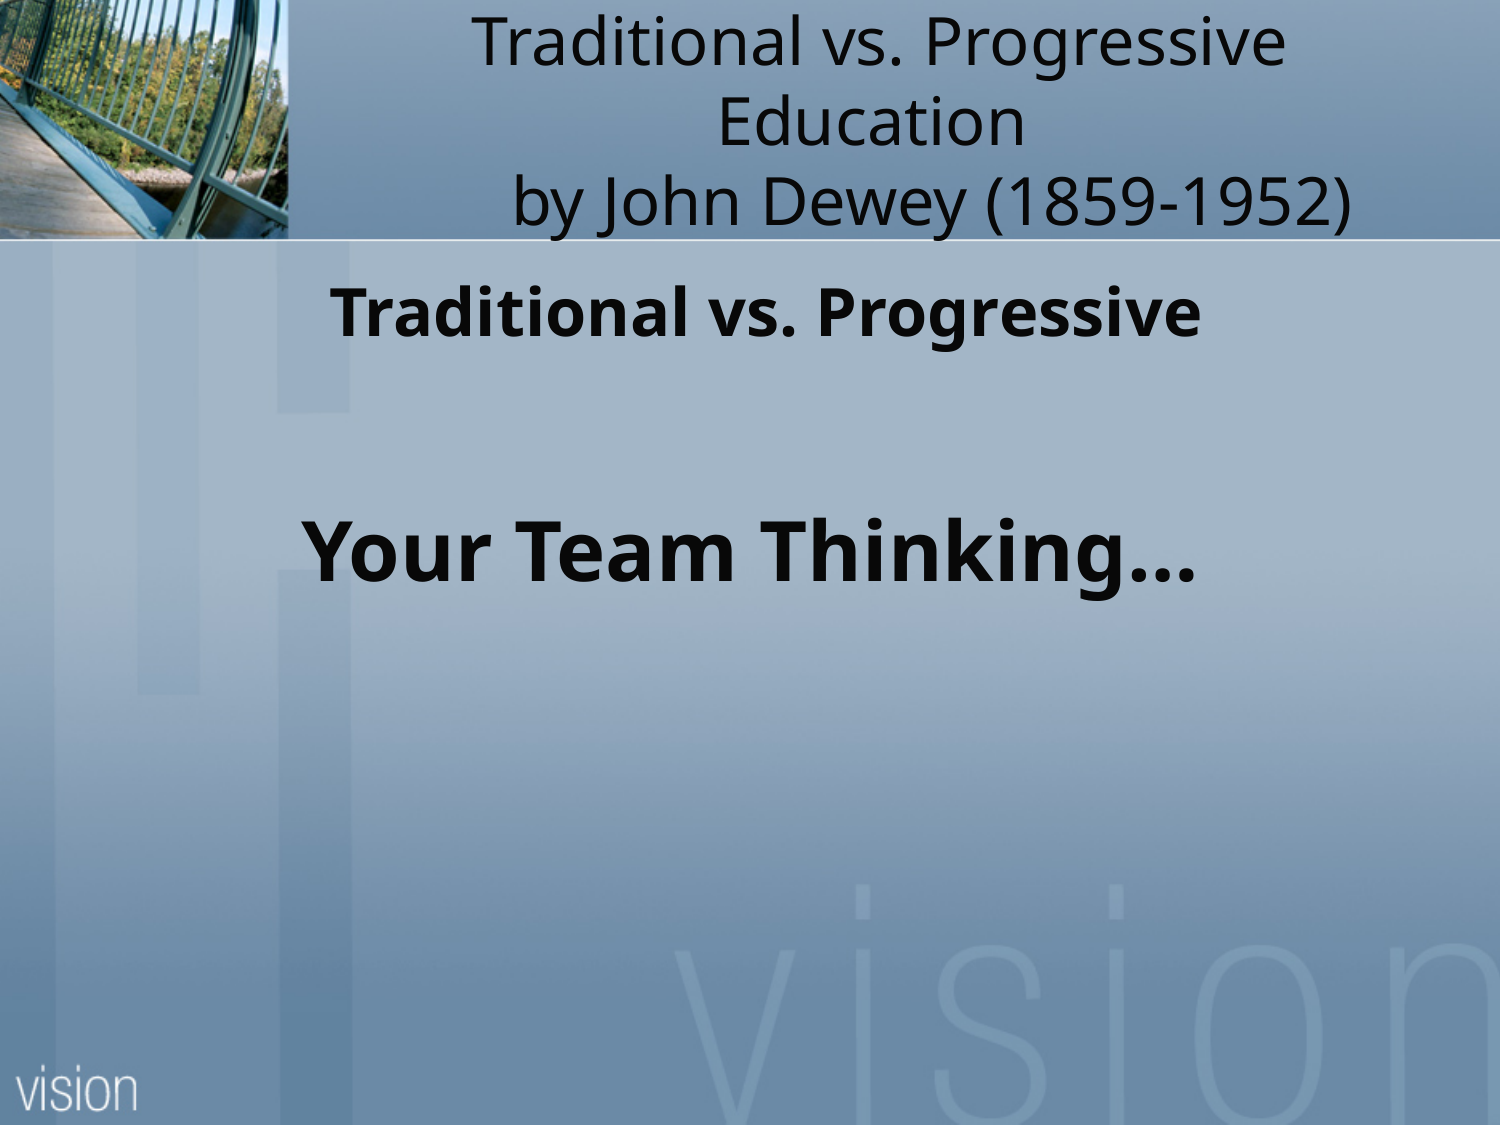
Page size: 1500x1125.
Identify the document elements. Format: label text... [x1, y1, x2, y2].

title Traditional vs. Progressive Education by John Dewey (1859-1952) [299, 30, 1462, 207]
picture [0, 0, 1500, 1125]
list Traditional vs. Progressive [124, 262, 1426, 1096]
text_box Your Team Thinking… [286, 490, 1214, 606]
